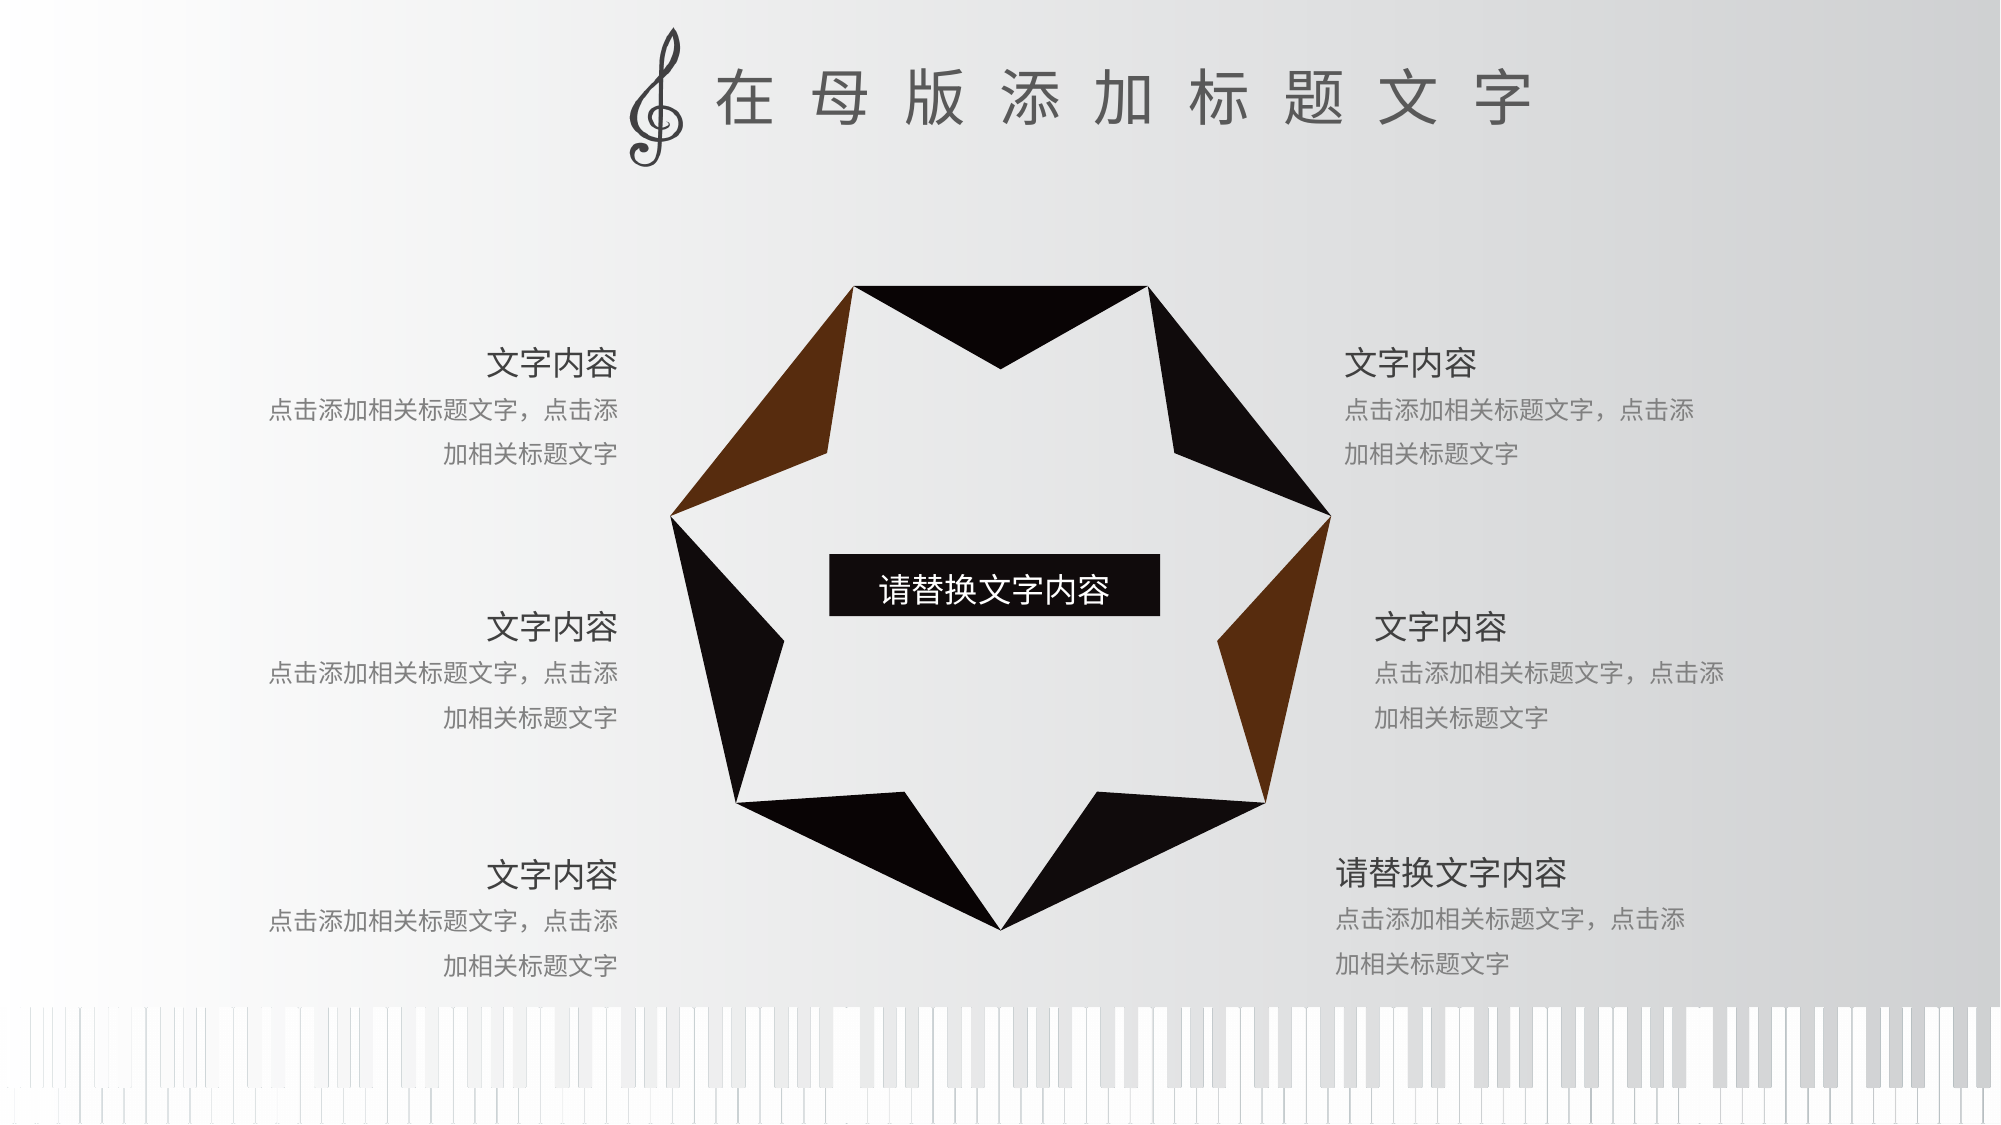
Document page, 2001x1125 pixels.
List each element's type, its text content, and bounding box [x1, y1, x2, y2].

text_box 文字内容 [1329, 326, 1708, 371]
text_box 点击添加相关标题文字，点击添加相关标题文字 [238, 635, 634, 741]
picture [0, 0, 2001, 1124]
text_box 文字内容 [256, 326, 634, 371]
text_box 点击添加相关标题文字，点击添加相关标题文字 [238, 371, 634, 477]
text_box 点击添加相关标题文字，点击添加相关标题文字 [1329, 371, 1732, 477]
text_box 点击添加相关标题文字，点击添加相关标题文字 [1359, 635, 1762, 741]
text_box 点击添加相关标题文字，点击添加相关标题文字 [1320, 881, 1723, 986]
text_box 文字内容 [256, 838, 634, 883]
text_box 点击添加相关标题文字，点击添加相关标题文字 [238, 883, 634, 988]
text_box 请替换文字内容 [1320, 836, 1699, 881]
text_box 文字内容 [1359, 590, 1738, 635]
text_box 文字内容 [256, 590, 634, 635]
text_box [702, 279, 1300, 871]
